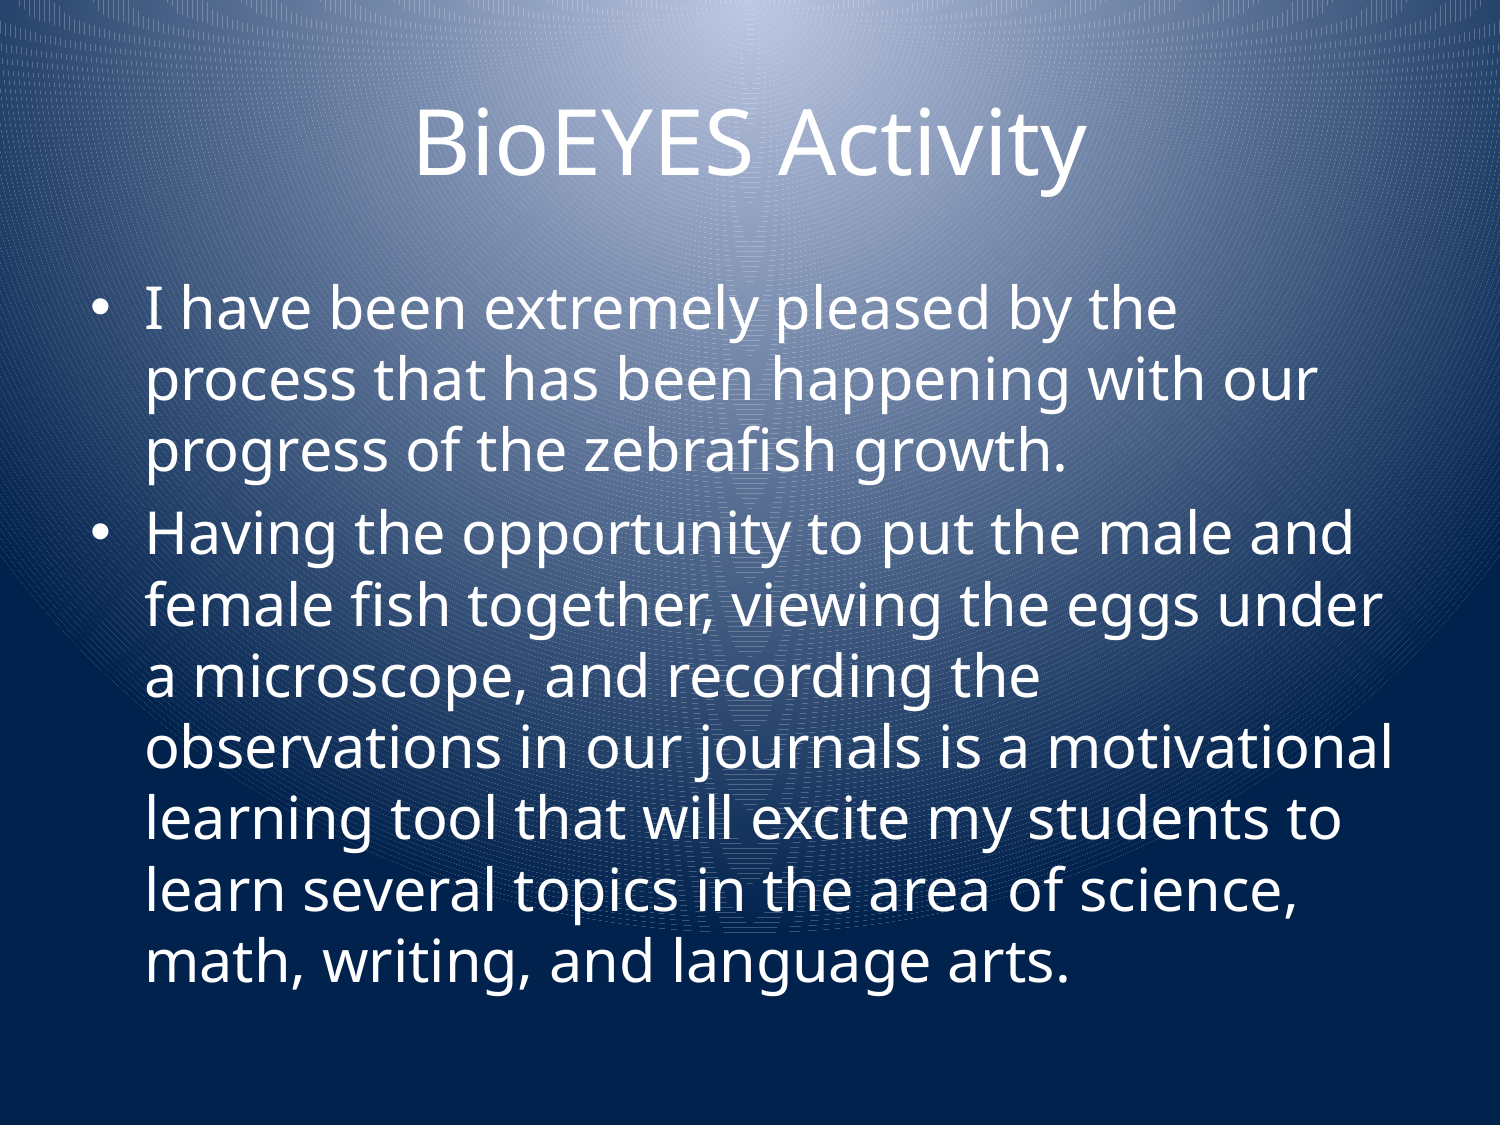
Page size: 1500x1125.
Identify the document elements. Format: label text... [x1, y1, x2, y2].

title BioEYES Activity [75, 45, 1425, 233]
list I have been extremely pleased by the process that has been happening with our progress of the zebrafish growth. Having the opportunity to put the male and female fish together, viewing the eggs under a microscope, and recording the observations in our journals is a motivational learning tool that will excite my students to learn several topics in the area of science, math, writing, and language arts. [75, 262, 1425, 1005]
